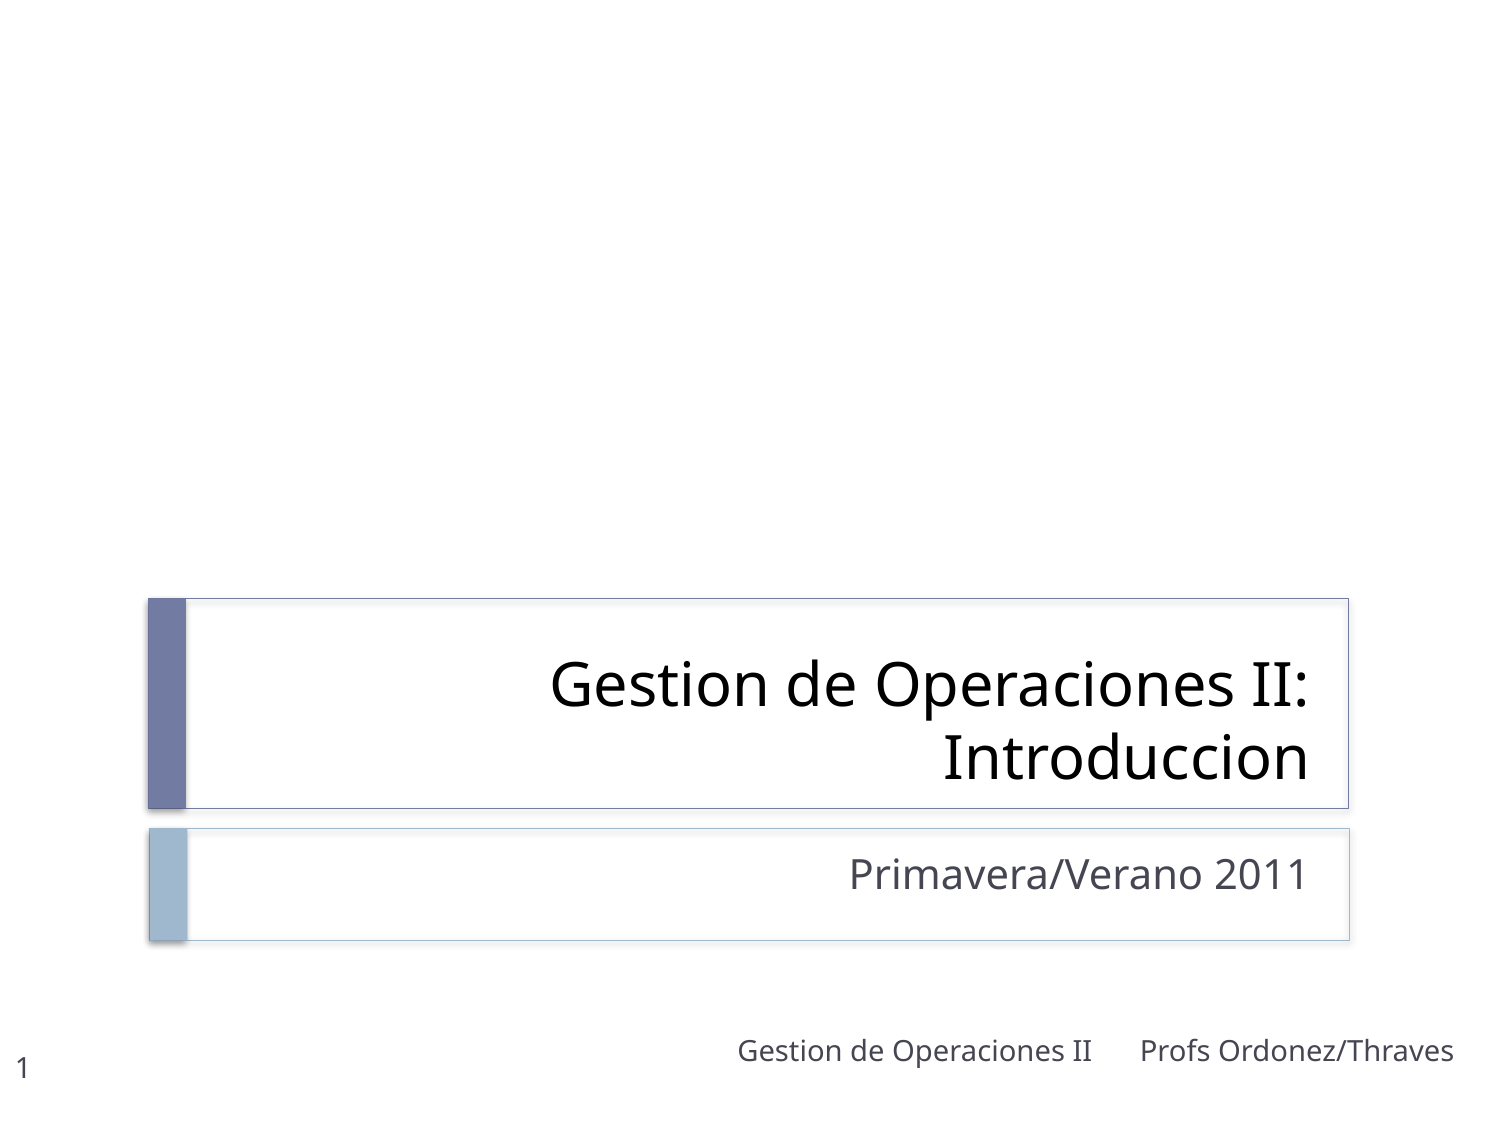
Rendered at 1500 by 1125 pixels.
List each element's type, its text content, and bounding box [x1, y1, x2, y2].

title Gestion de Operaciones II: Introduccion [200, 637, 1325, 800]
slide_number 1 [0, 1042, 200, 1103]
slide_number Profs Ordonez/Thraves [1125, 1025, 1500, 1086]
footer Gestion de Operaciones II [537, 1025, 1108, 1086]
subtitle Primavera/Verano 2011 [200, 840, 1325, 929]
